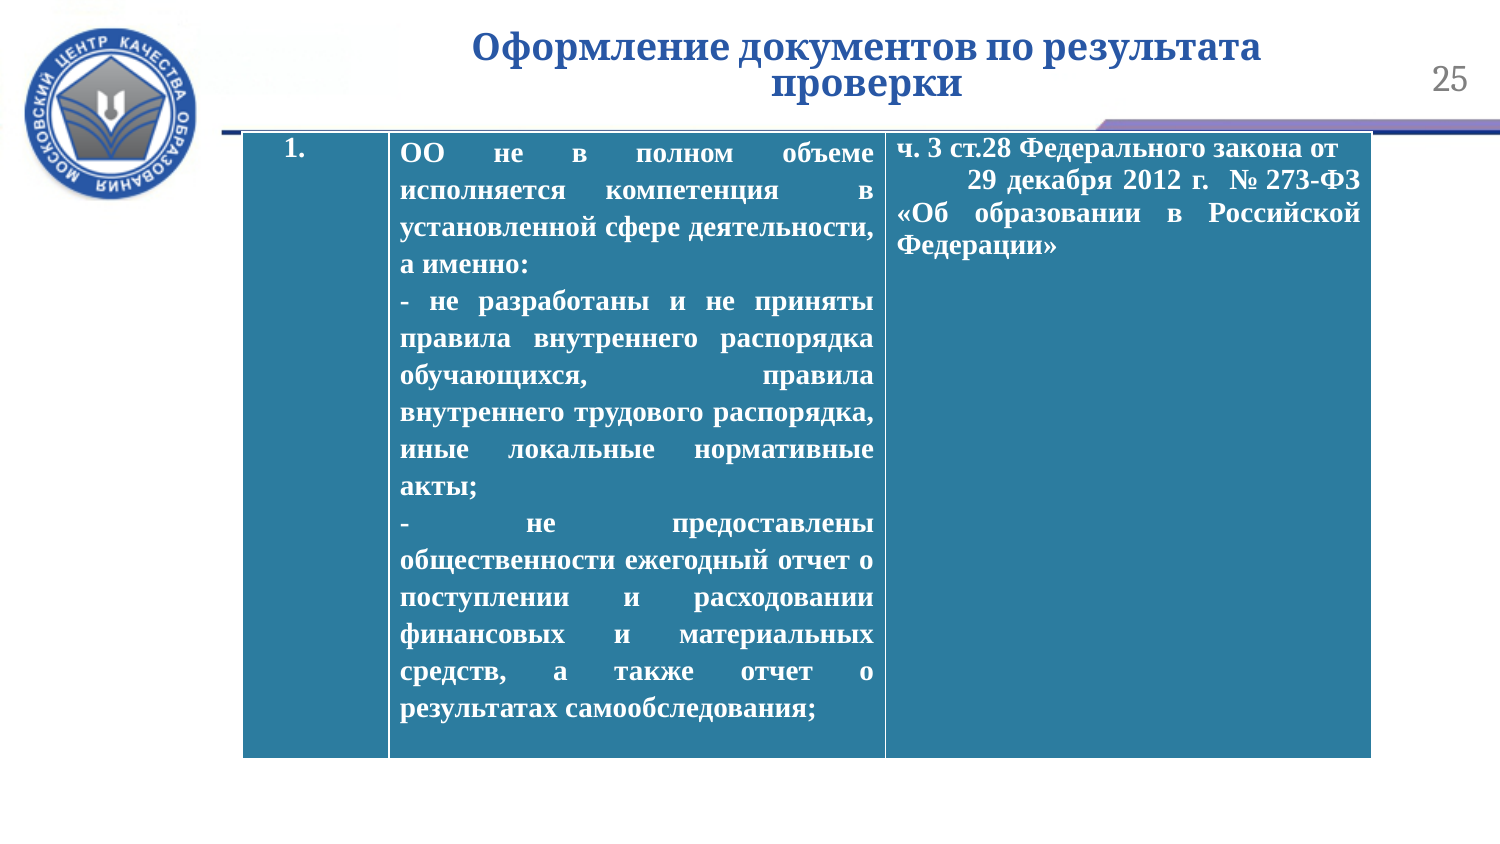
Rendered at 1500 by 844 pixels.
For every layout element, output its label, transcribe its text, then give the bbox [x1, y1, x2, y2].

slide_number 25 [1417, 46, 1500, 92]
title Оформление документов по результата проверки [392, 20, 1342, 115]
table_header [243, 133, 388, 758]
table_header ч. 3 ст.28 Федерального закона от 29 декабря 2012 г. № 273-ФЗ «Об образовании в Российской Федерации» [886, 133, 1371, 758]
picture [0, 0, 1500, 844]
table_header ОО не в полном объеме исполняется компетенция в установленной сфере деятельности, а именно: - не разработаны и не приняты правила внутреннего распорядка обучающихся, правила внутреннего трудового распорядка, иные локальные нормативные акты; - не предоставлены общественности ежегодный отчет о поступлении и расходовании финансовых и материальных средств, а также отчет о результатах самообследования; [390, 133, 885, 758]
